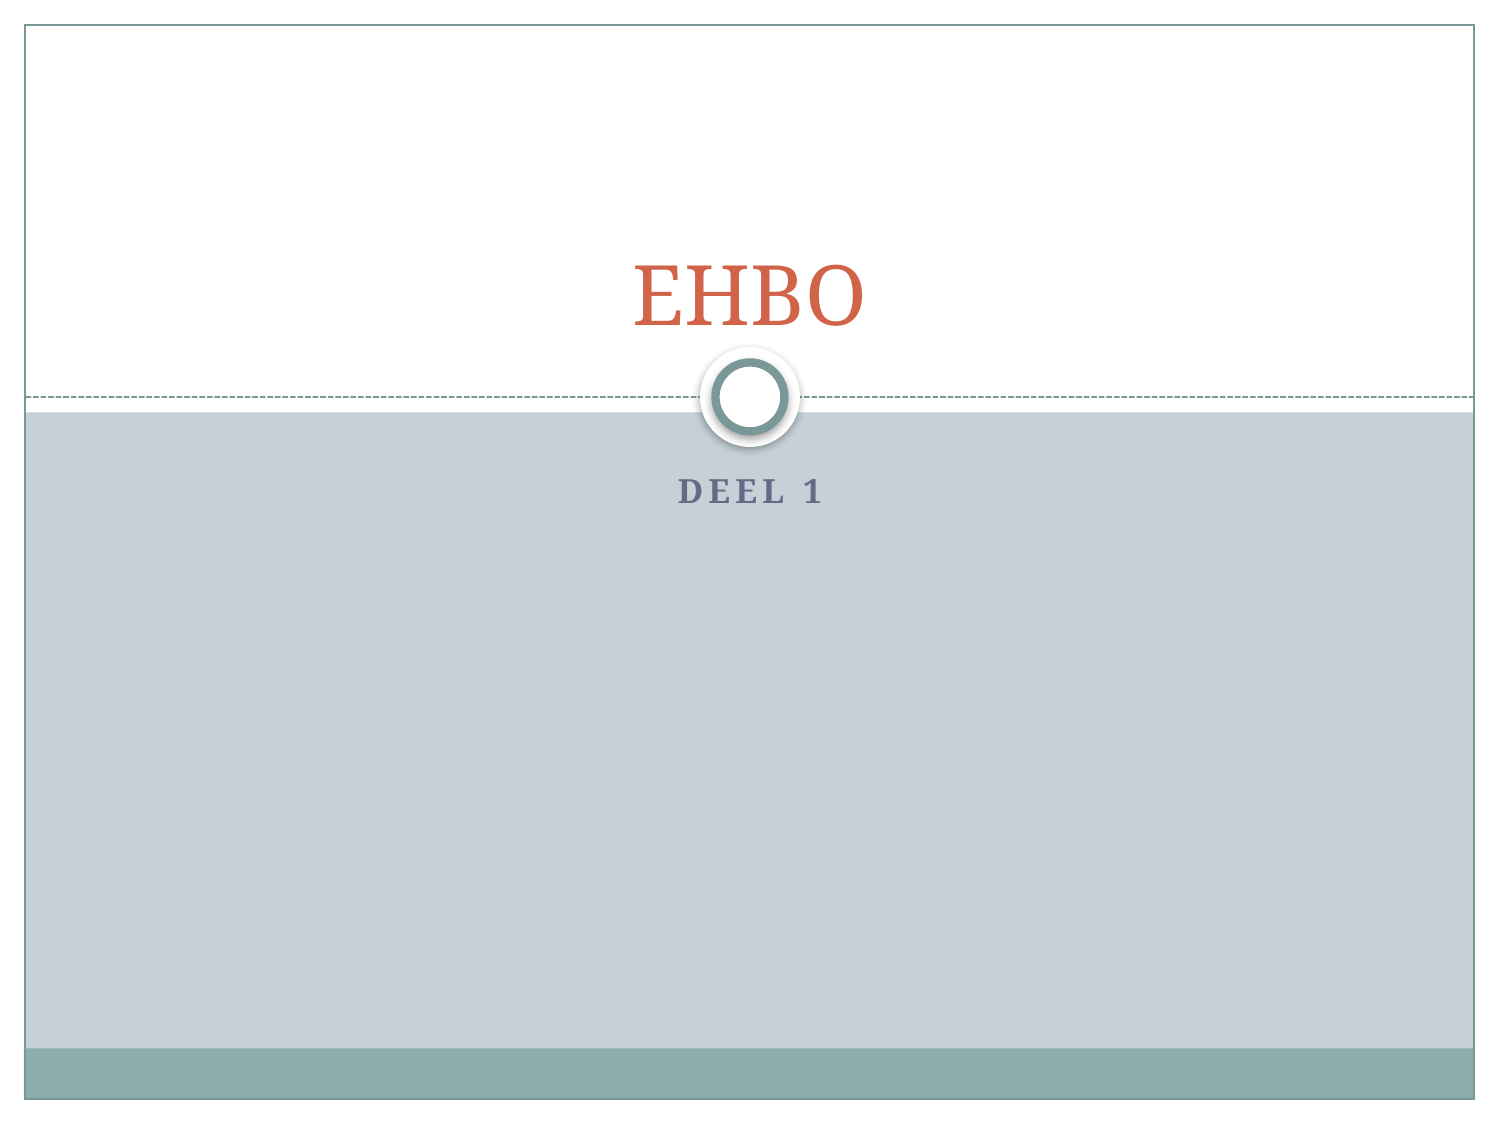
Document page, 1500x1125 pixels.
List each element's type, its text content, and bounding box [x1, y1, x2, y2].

title EHBO [112, 62, 1388, 350]
subtitle Deel 1 [225, 462, 1275, 750]
